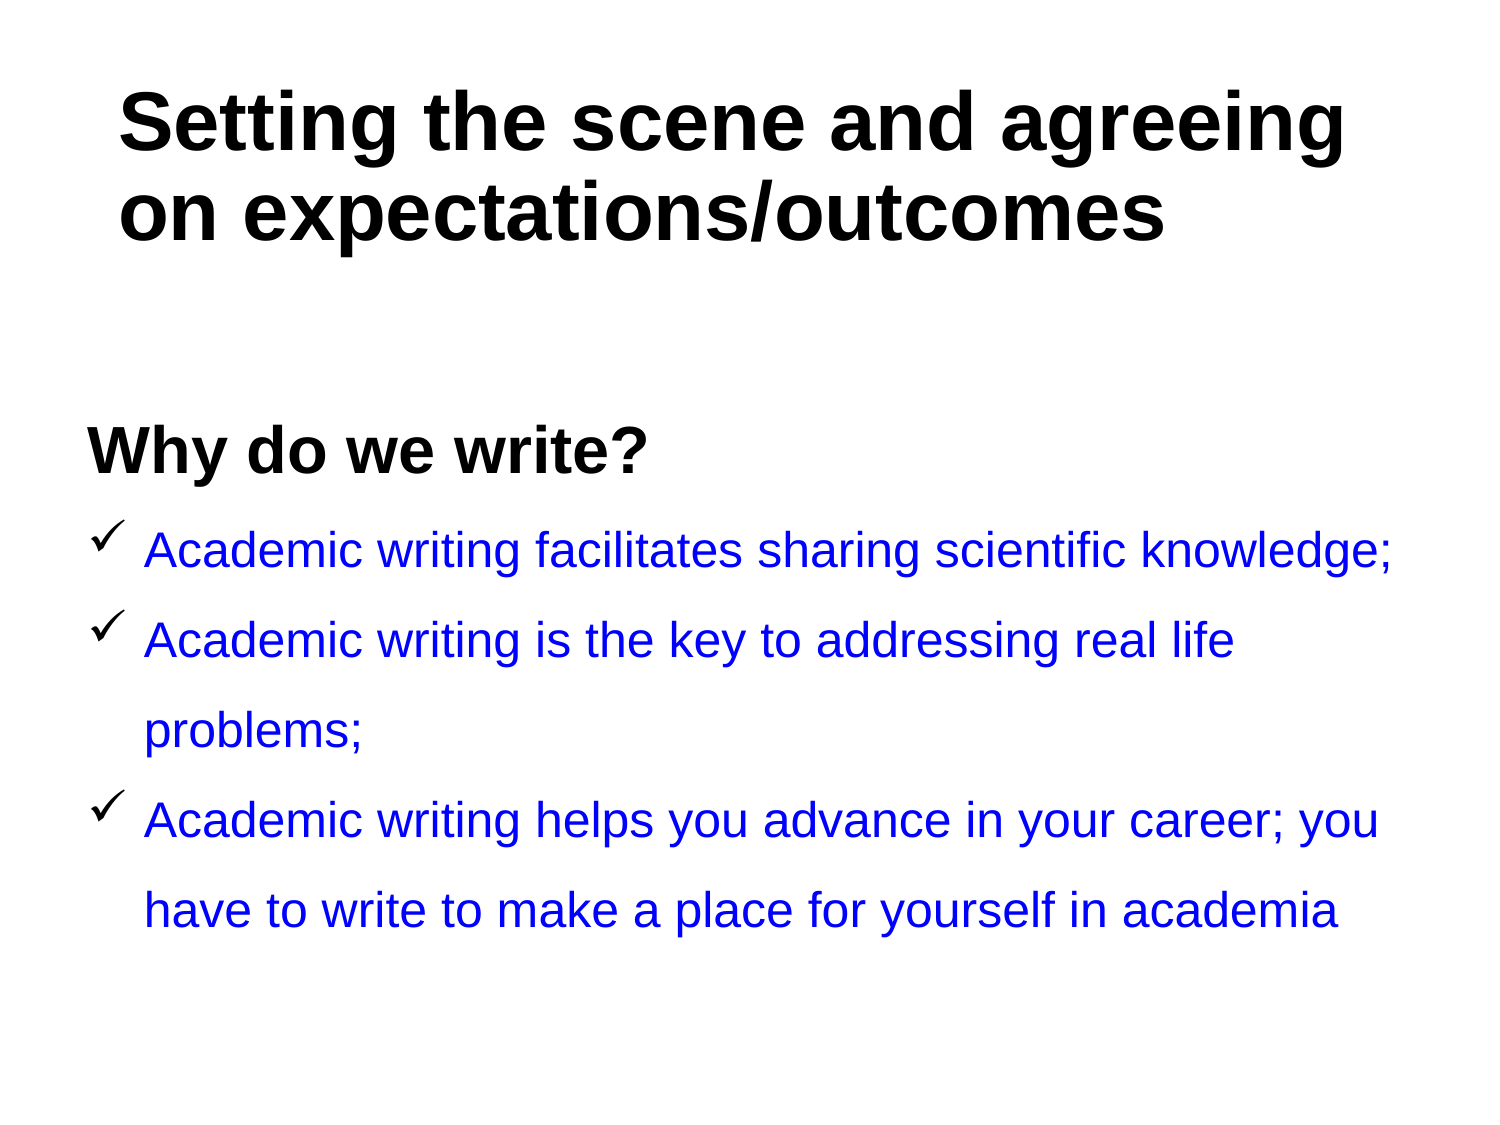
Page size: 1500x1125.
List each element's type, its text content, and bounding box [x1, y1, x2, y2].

title Setting the scene and agreeing on expectations/outcomes [103, 59, 1397, 278]
text_box Why do we write? Academic writing facilitates sharing scientific knowledge; Academic writing is the key to addressing real life problems; Academic writing helps you advance in your career; you have to write to make a place for yourself in academia [76, 299, 1424, 1005]
